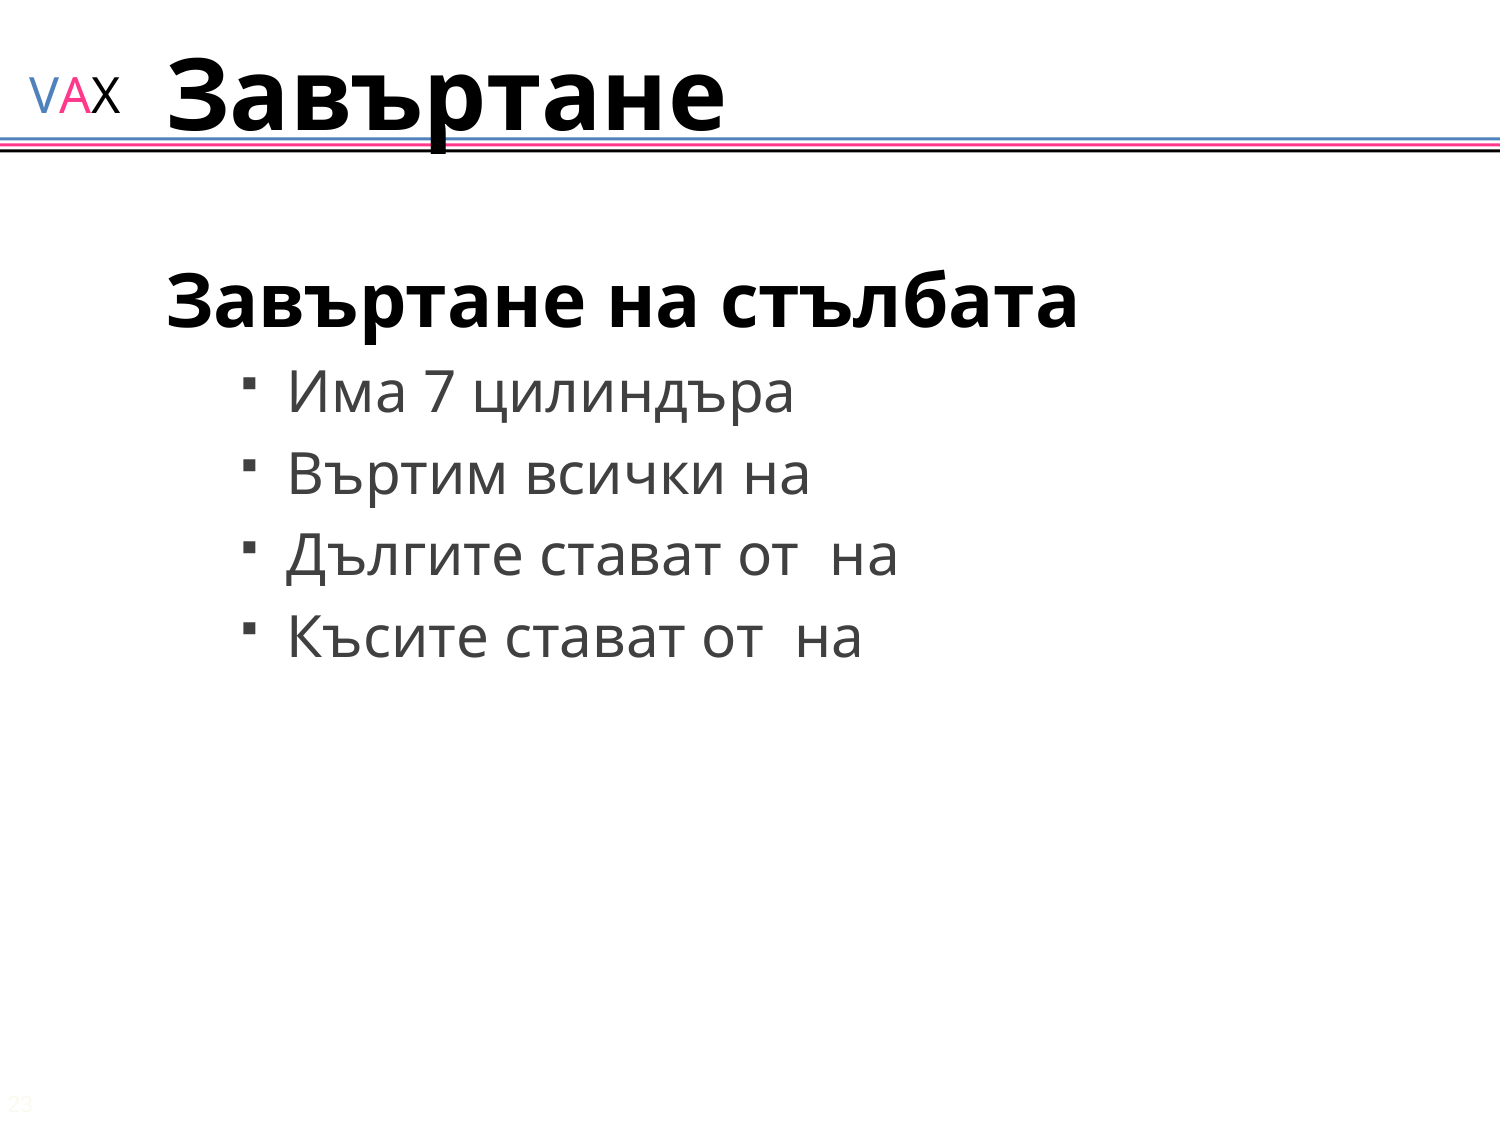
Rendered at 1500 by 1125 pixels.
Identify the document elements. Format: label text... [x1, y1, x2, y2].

title Завъртане [0, 37, 1500, 144]
